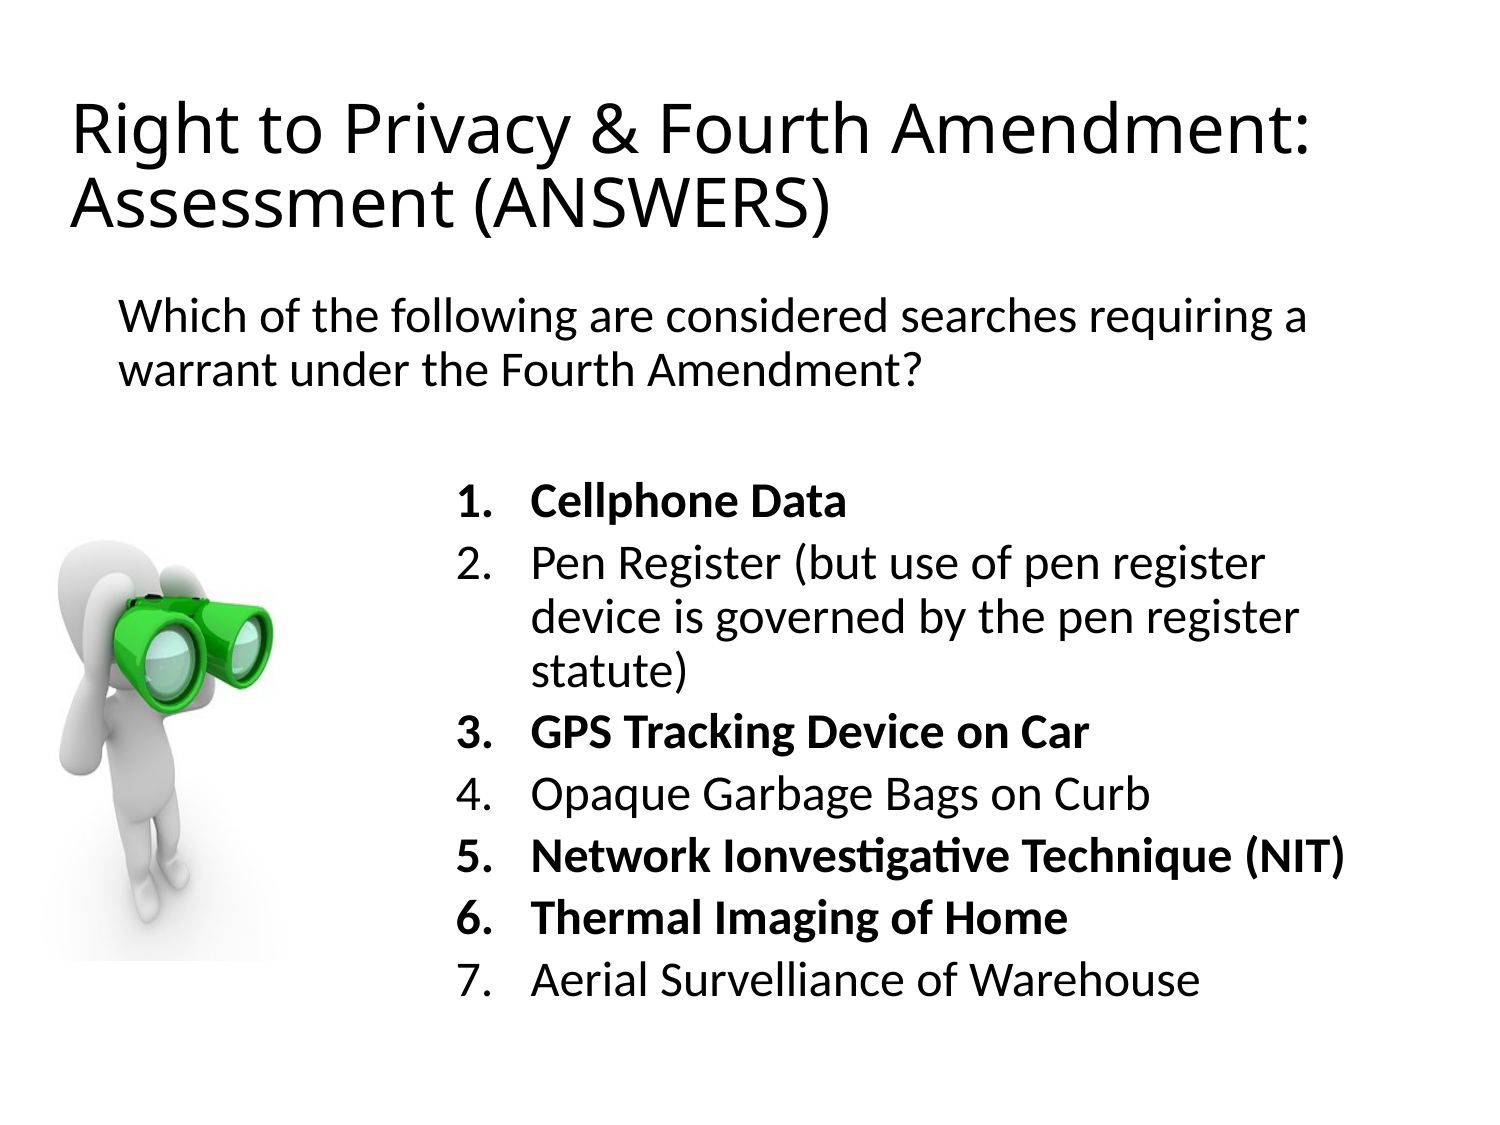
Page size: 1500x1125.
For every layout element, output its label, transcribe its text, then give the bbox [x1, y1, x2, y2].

picture [0, 504, 365, 961]
title Right to Privacy & Fourth Amendment: Assessment (ANSWERS) [55, 59, 1398, 278]
list Which of the following are considered searches requiring a warrant under the Fourth Amendment? Cellphone Data Pen Register (but use of pen register device is governed by the pen register statute) GPS Tracking Device on Car Opaque Garbage Bags on Curb Network Ionvestigative Technique (NIT) Thermal Imaging of Home Aerial Survelliance of Warehouse [102, 281, 1398, 996]
